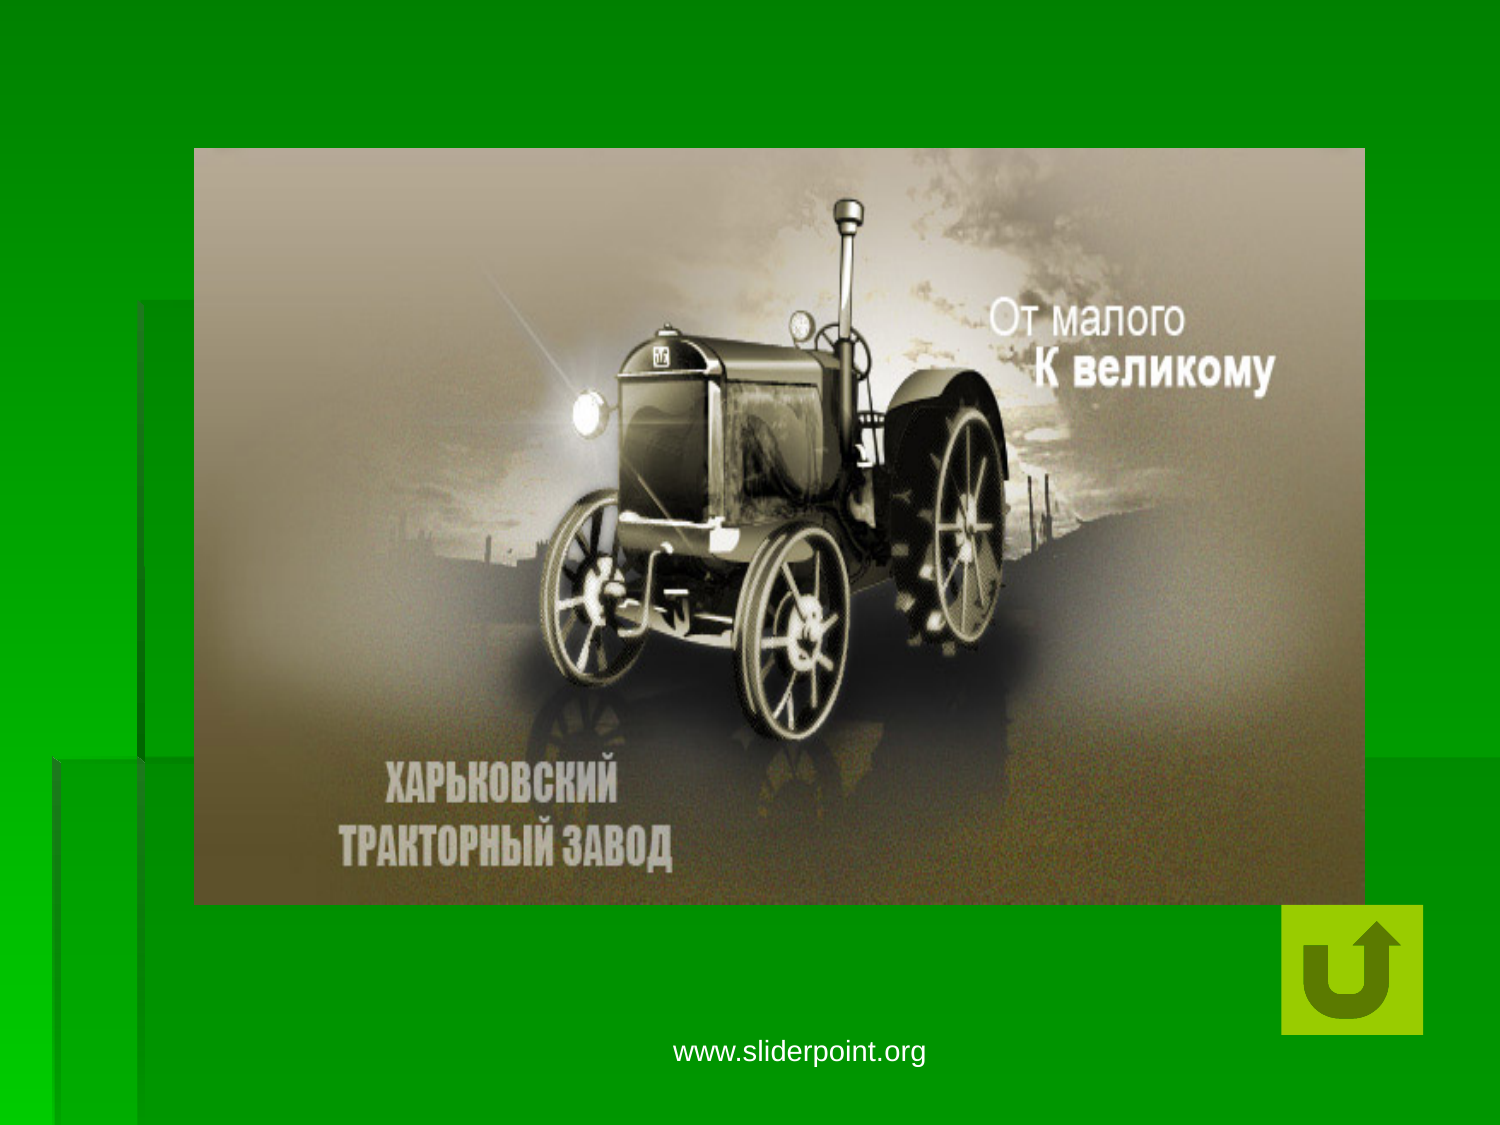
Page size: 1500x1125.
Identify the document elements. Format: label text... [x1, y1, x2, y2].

picture [194, 148, 1365, 906]
footer www.sliderpoint.org [562, 1024, 1038, 1103]
text_box [1281, 904, 1424, 1035]
